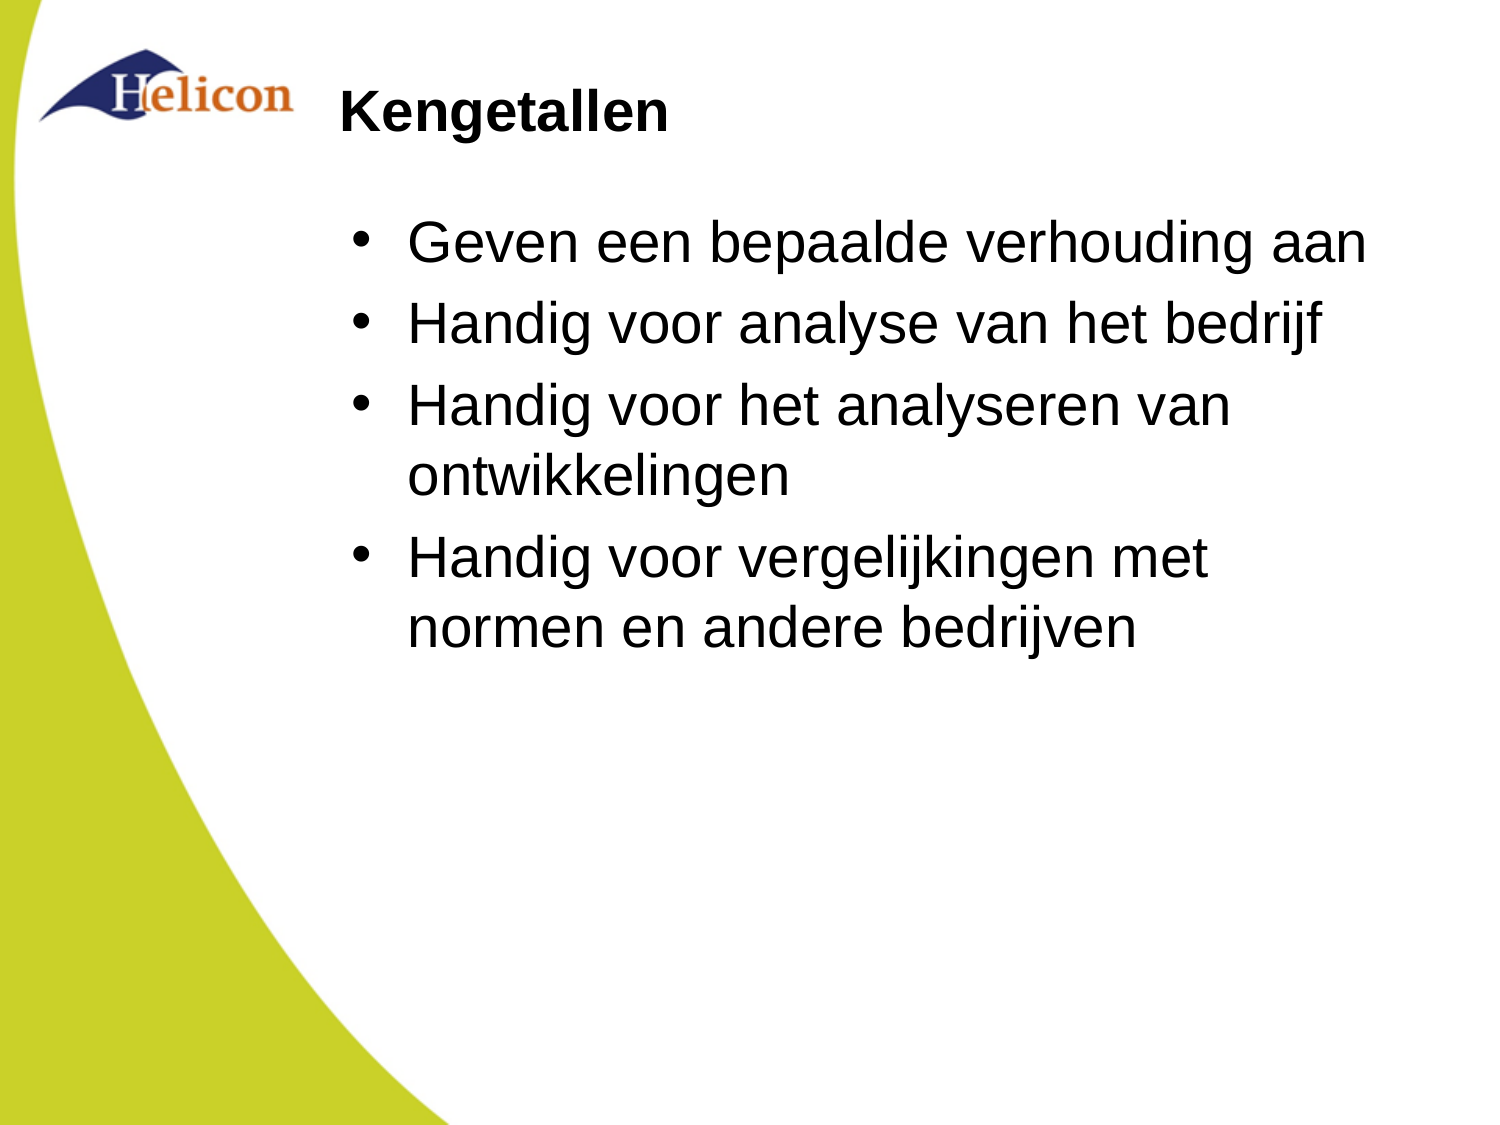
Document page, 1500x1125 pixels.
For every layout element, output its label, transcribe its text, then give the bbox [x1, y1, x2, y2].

list Geven een bepaalde verhouding aan Handig voor analyse van het bedrijf Handig voor het analyseren van ontwikkelingen Handig voor vergelijkingen met normen en andere bedrijven [336, 196, 1425, 1005]
picture [0, 0, 1500, 1125]
title Kengetallen [324, 54, 1415, 161]
